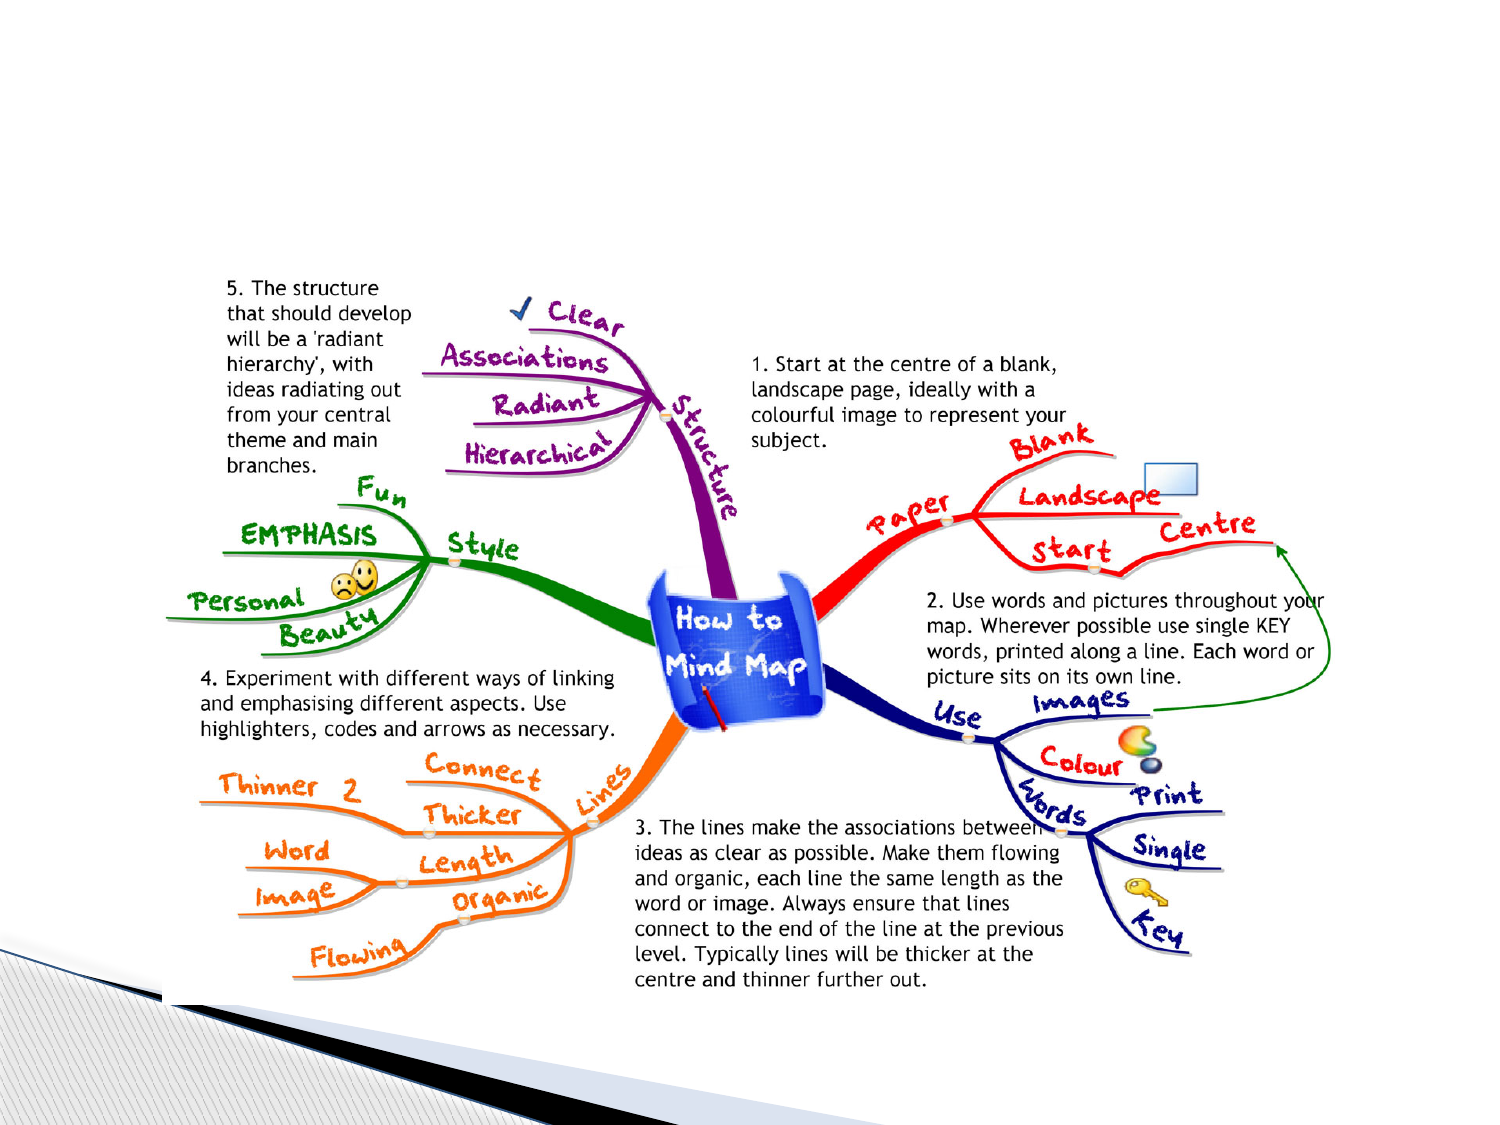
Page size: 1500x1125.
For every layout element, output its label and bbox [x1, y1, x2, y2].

list [162, 262, 1338, 1006]
